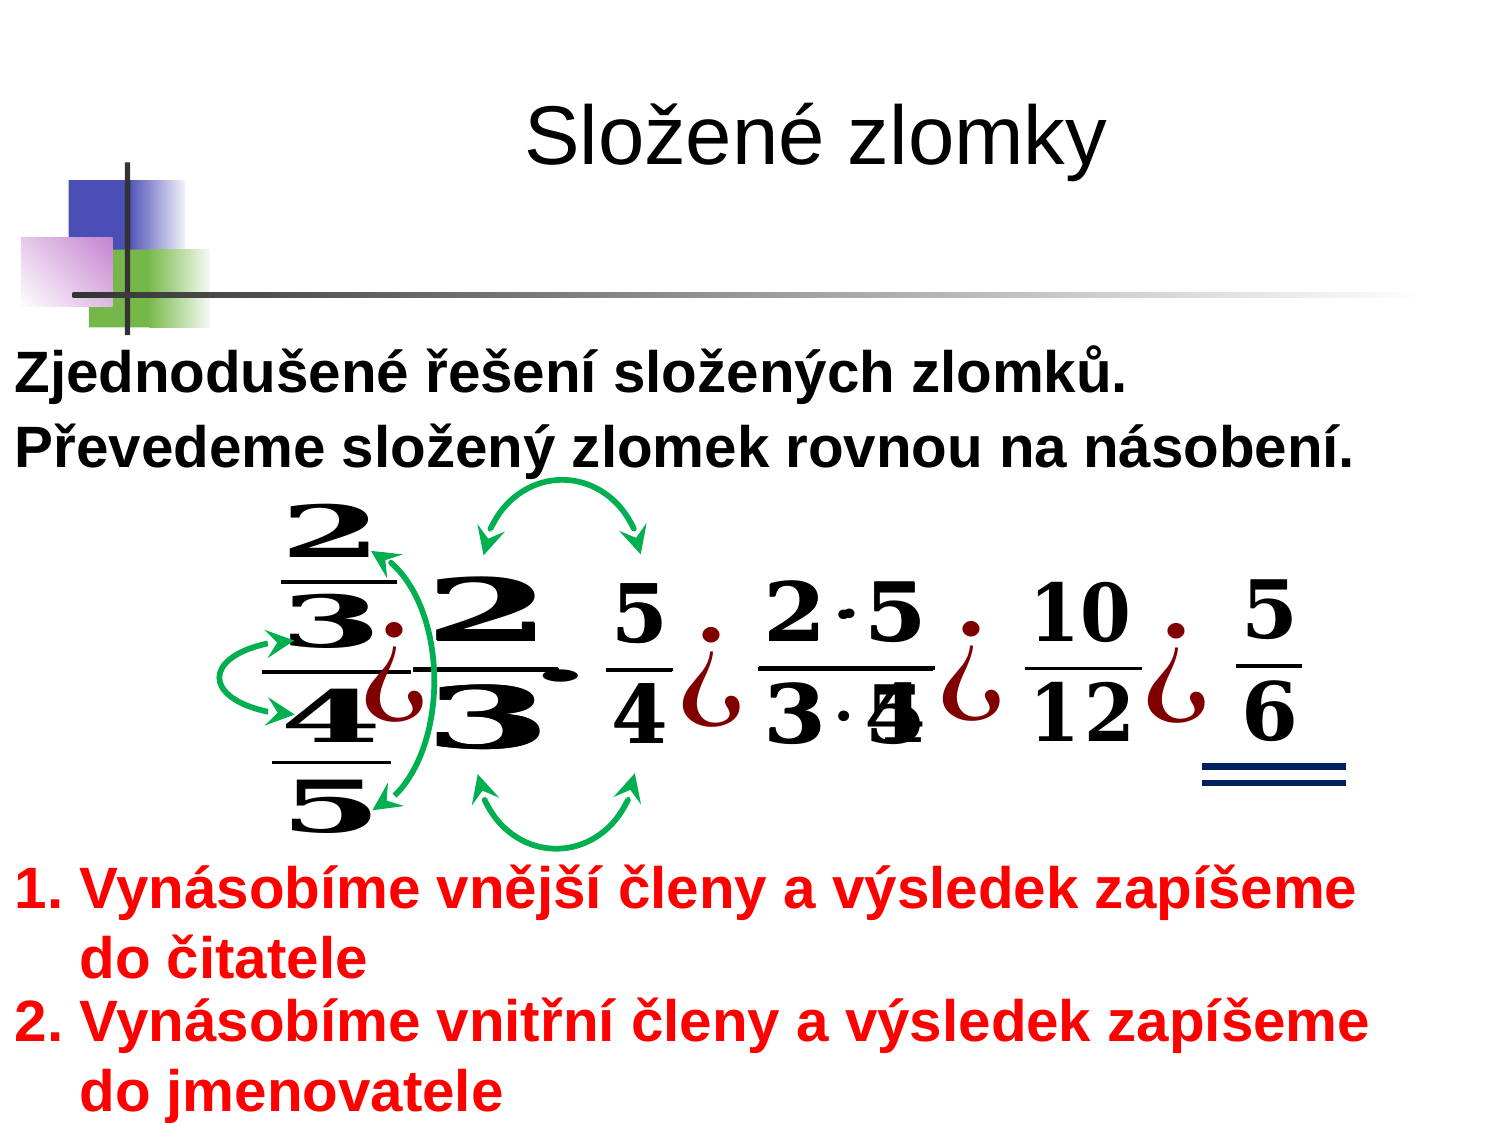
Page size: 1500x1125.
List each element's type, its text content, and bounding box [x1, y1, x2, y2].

text_box [478, 487, 647, 566]
text_box Zjednodušené řešení složených zlomků. [0, 326, 1500, 401]
text_box 1. Vynásobíme vnější členy a výsledek zapíšeme do čitatele [0, 854, 1424, 964]
text_box [354, 550, 435, 811]
text_box Složené zlomky [262, 74, 1370, 189]
text_box Převedeme složený zlomek rovnou na násobení. [0, 401, 1500, 487]
text_box [219, 632, 300, 724]
text_box [472, 763, 641, 849]
text_box 2. Vynásobíme vnitřní členy a výsledek zapíšeme do jmenovatele [0, 964, 1424, 1125]
